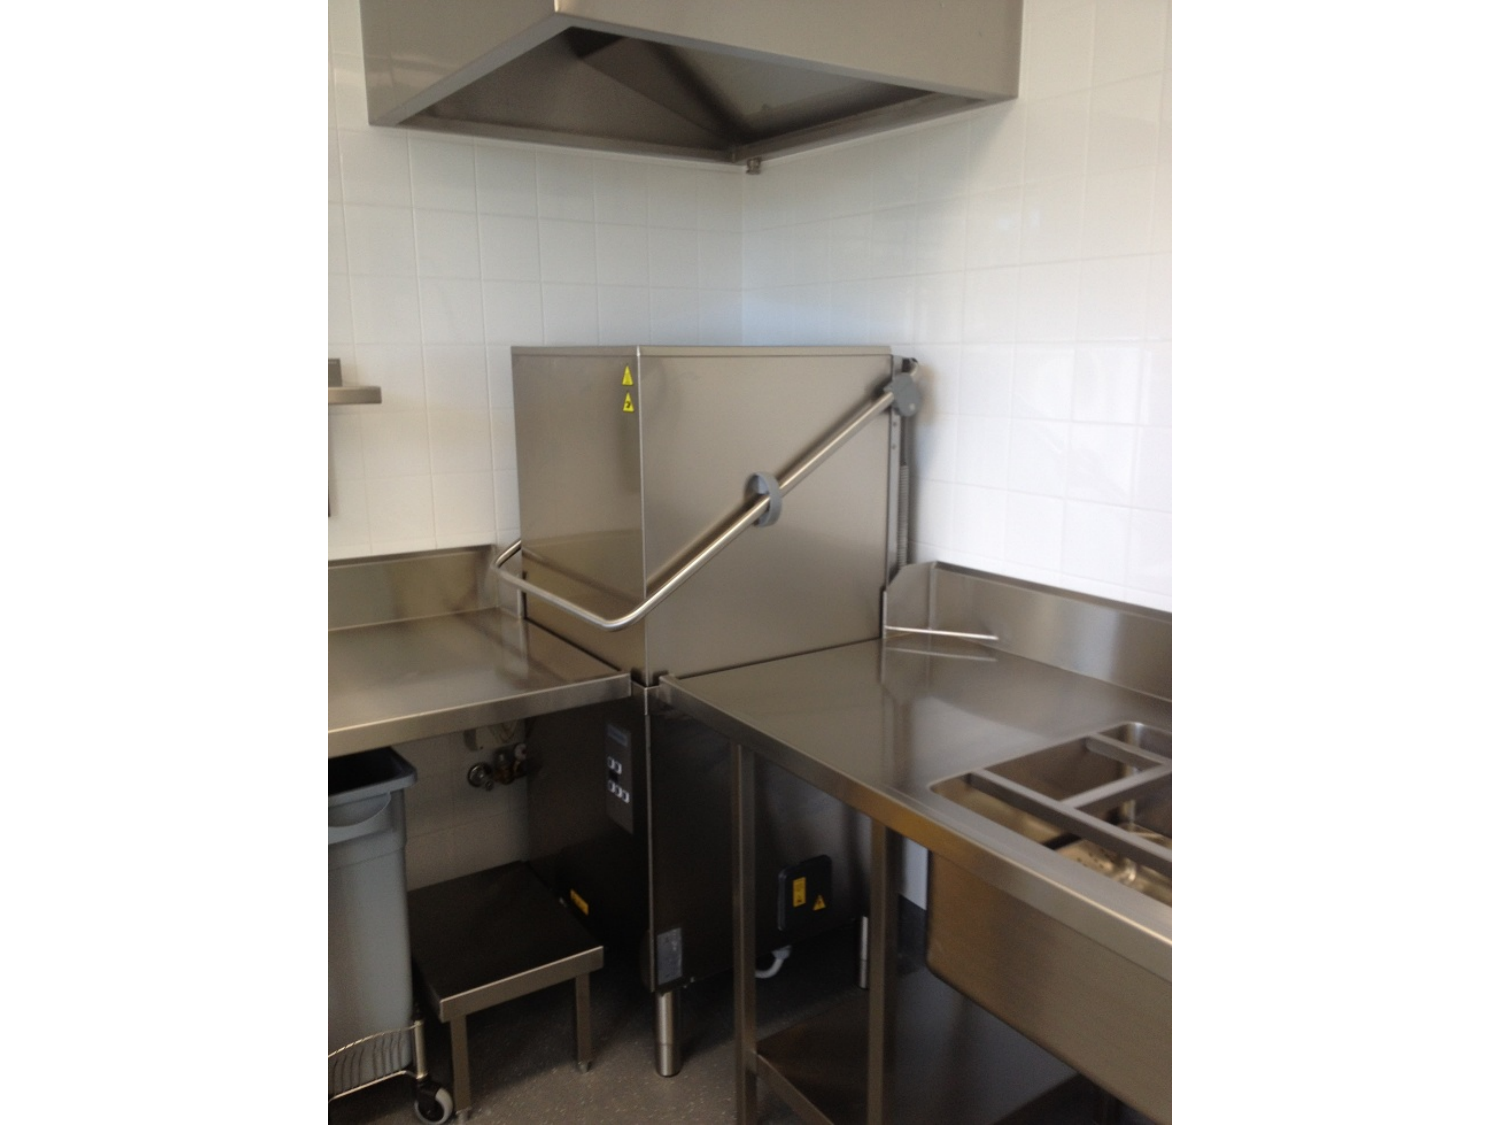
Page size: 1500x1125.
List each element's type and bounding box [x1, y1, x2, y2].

picture [327, 0, 1173, 1125]
